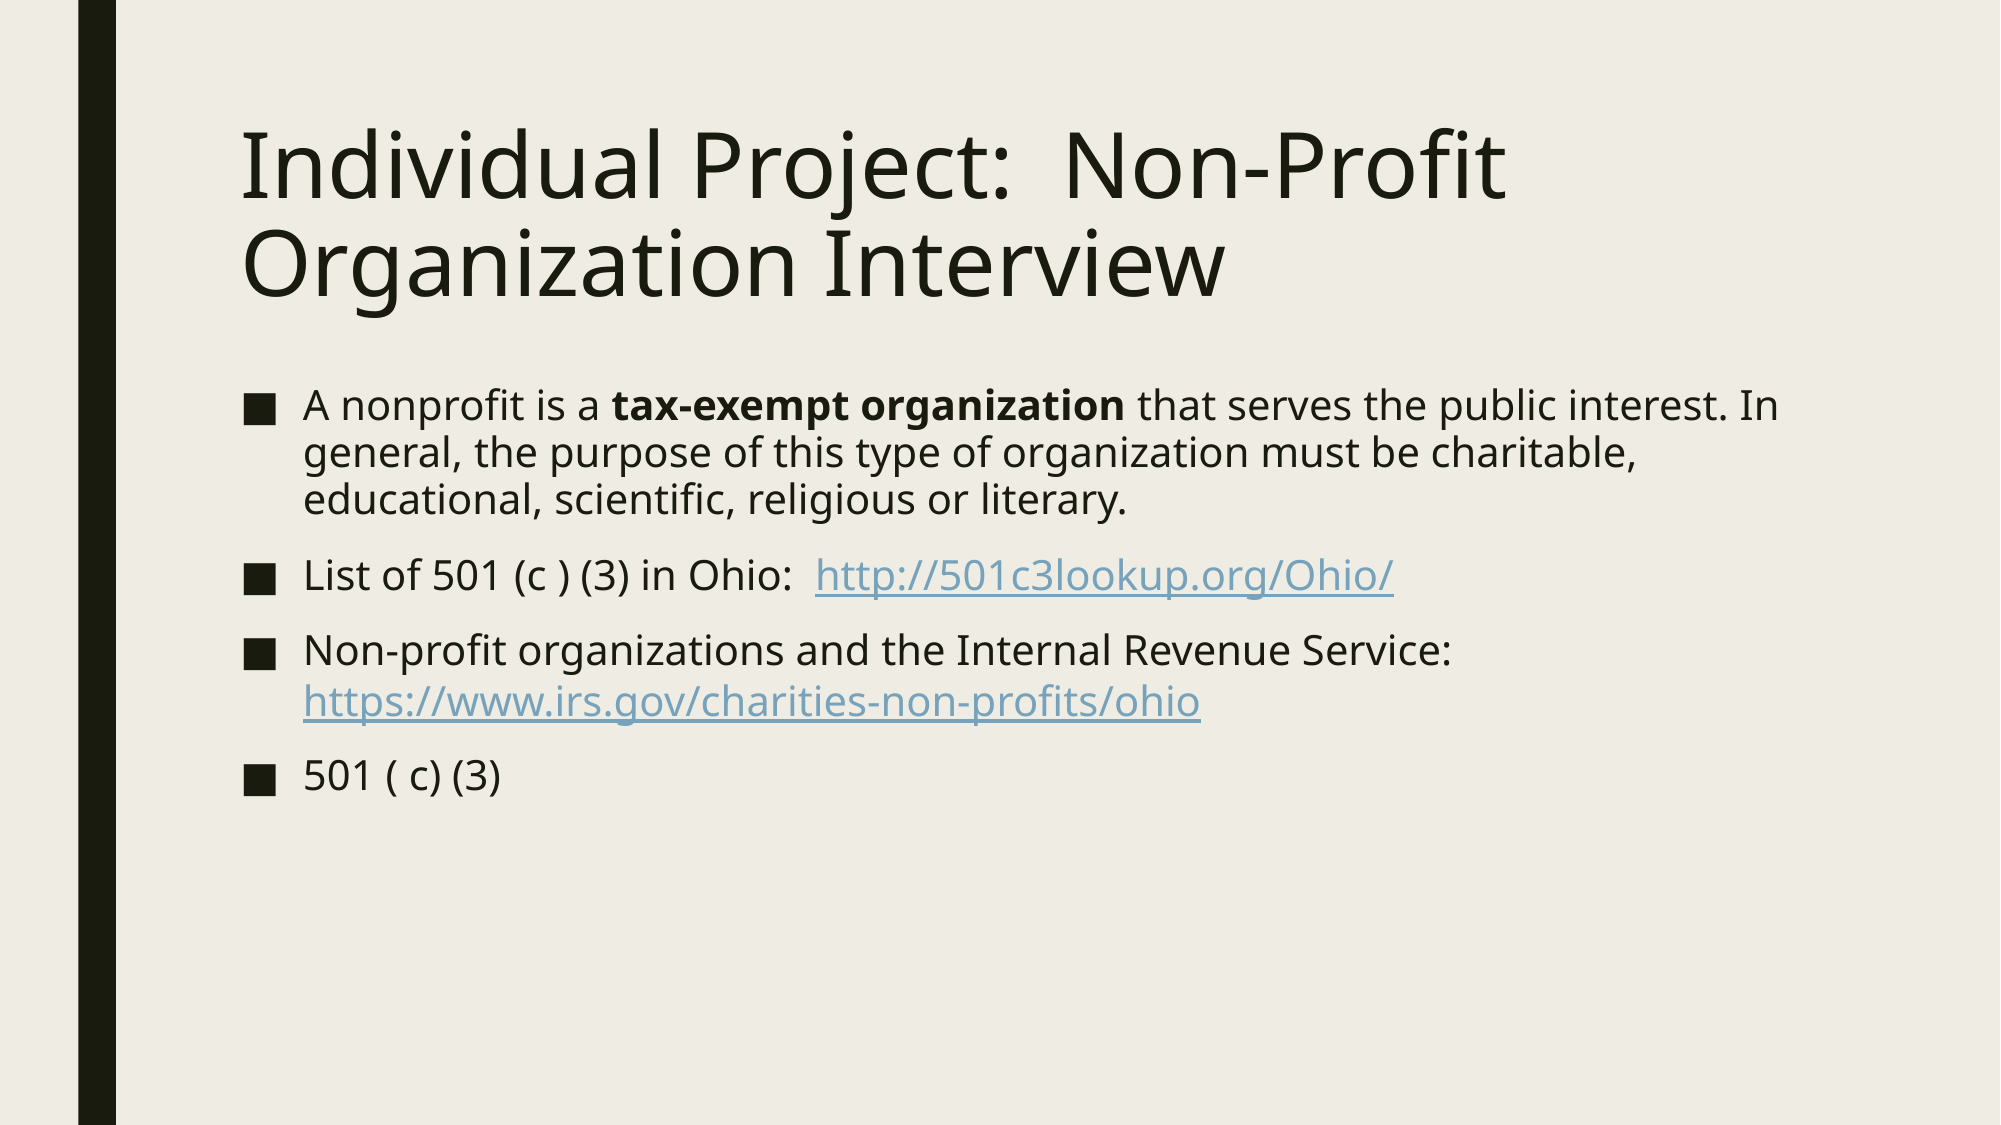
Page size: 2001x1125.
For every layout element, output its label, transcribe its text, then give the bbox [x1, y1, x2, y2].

list A nonprofit is a tax-exempt organization that serves the public interest. In general, the purpose of this type of organization must be charitable, educational, scientific, religious or literary. List of 501 (c ) (3) in Ohio: http://501c3lookup.org/Ohio/ Non-profit organizations and the Internal Revenue Service: https://www.irs.gov/charities-non-profits/ohio 501 ( c) (3) [225, 375, 1800, 963]
title Individual Project: Non-Profit Organization Interview [225, 112, 1800, 357]
